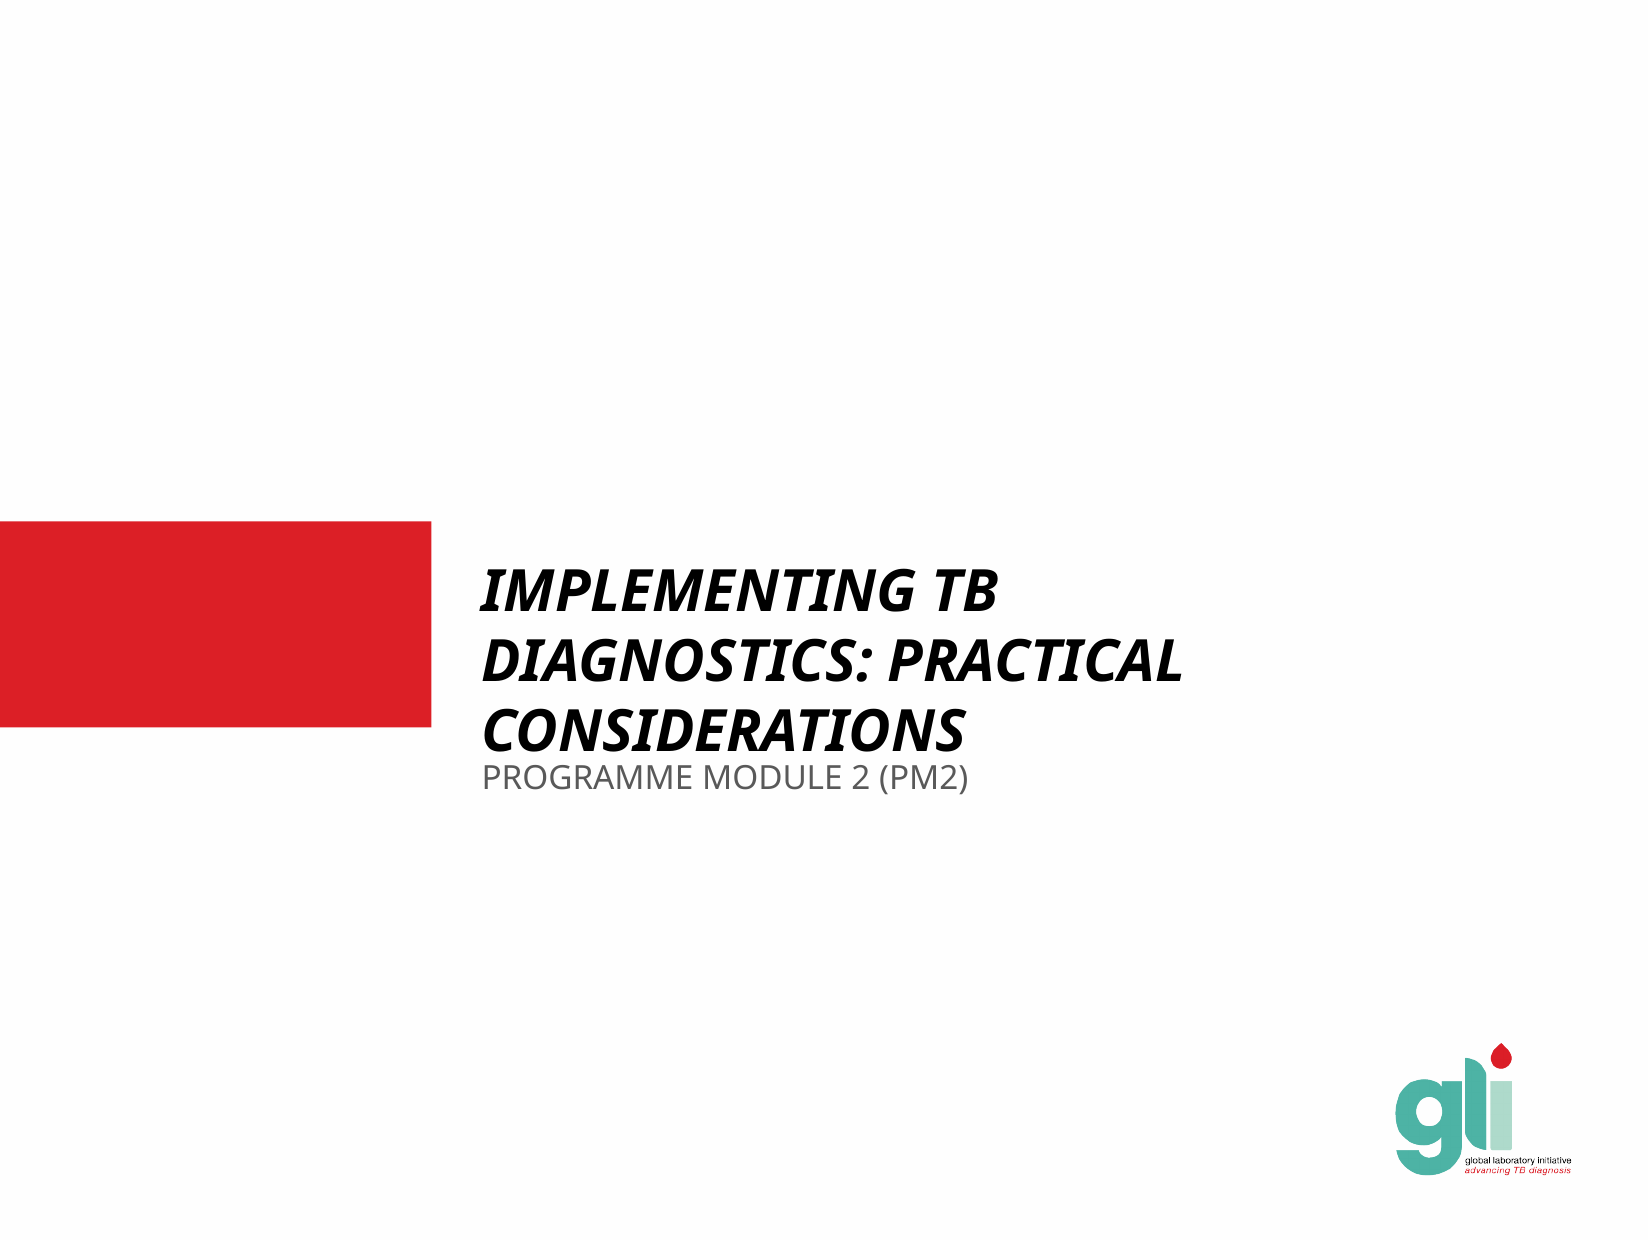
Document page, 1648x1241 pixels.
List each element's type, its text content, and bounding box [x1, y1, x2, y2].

text_box IMPLEMENTING TB DIAGNOSTICS: PRACTICAL CONSIDERATIONS [466, 546, 1415, 771]
picture [1388, 1037, 1577, 1181]
slide_number 1 [1163, 1154, 1535, 1221]
text_box [0, 520, 432, 728]
text_box PROGRAMME MODULE 2 (PM2) [466, 771, 1025, 804]
